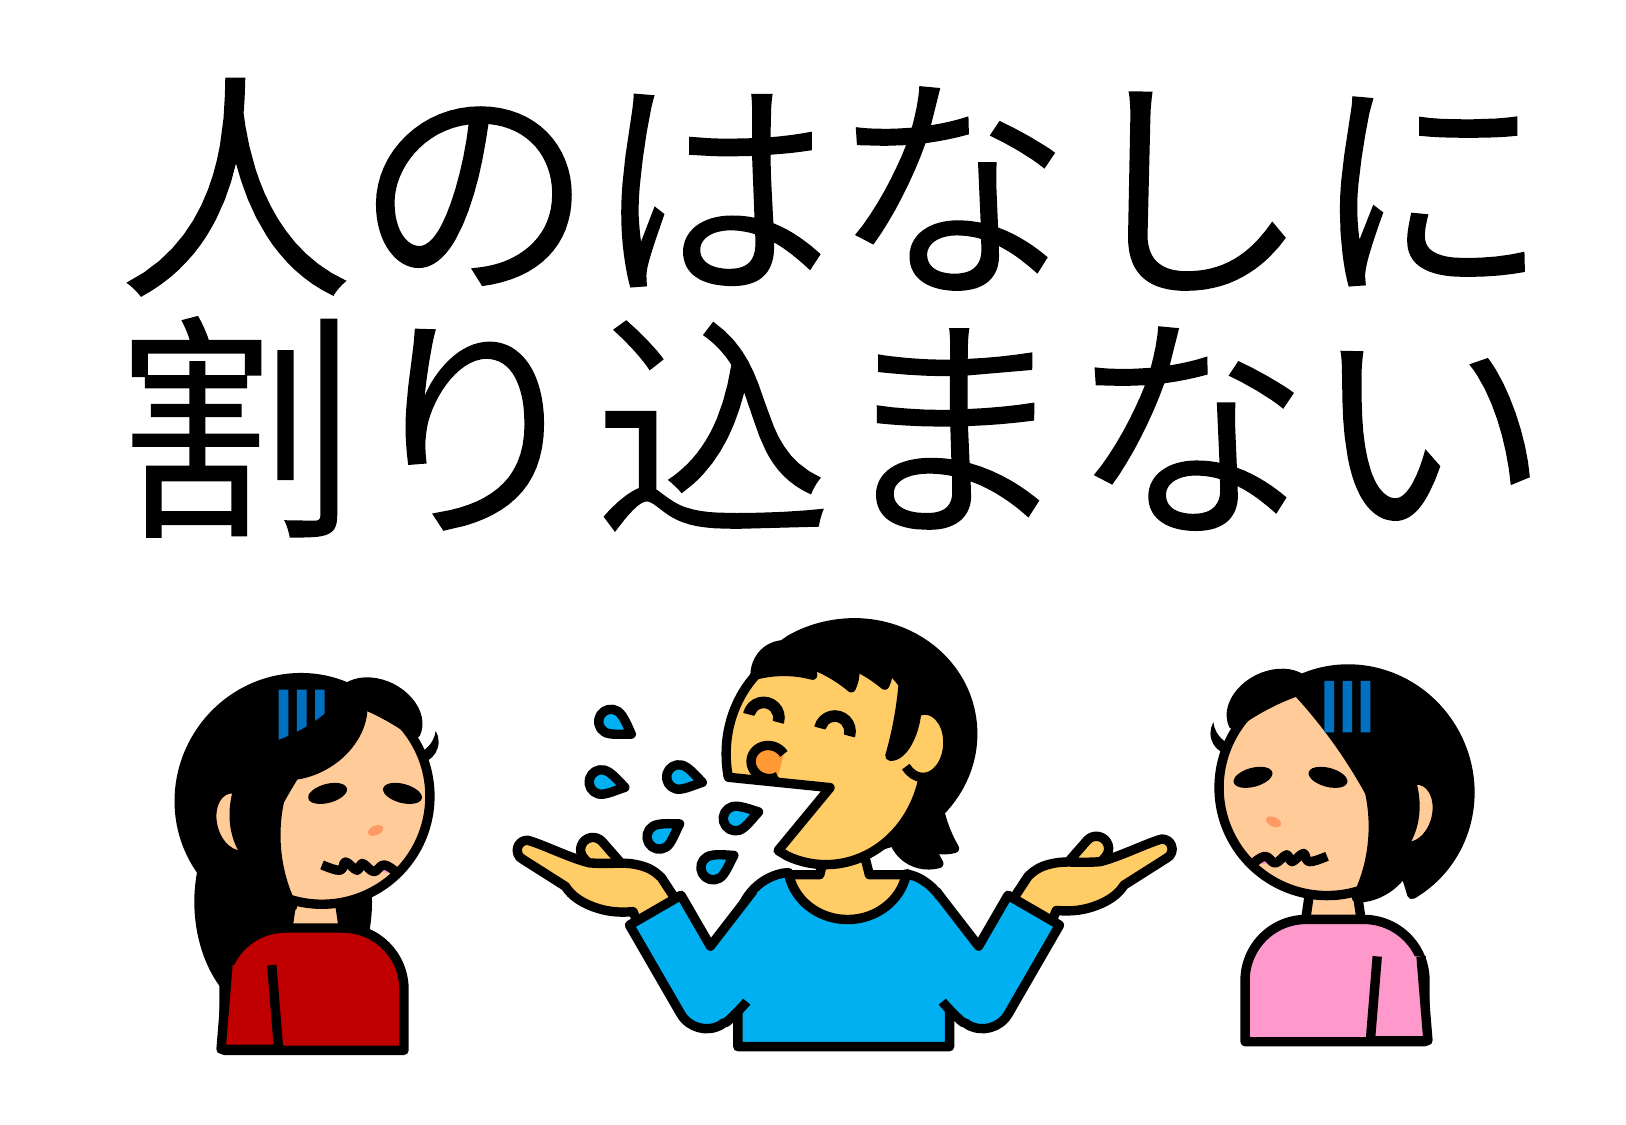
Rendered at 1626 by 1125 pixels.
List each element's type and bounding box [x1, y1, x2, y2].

text_box [516, 618, 1173, 1047]
text_box [187, 647, 445, 1051]
text_box [1204, 638, 1462, 1042]
